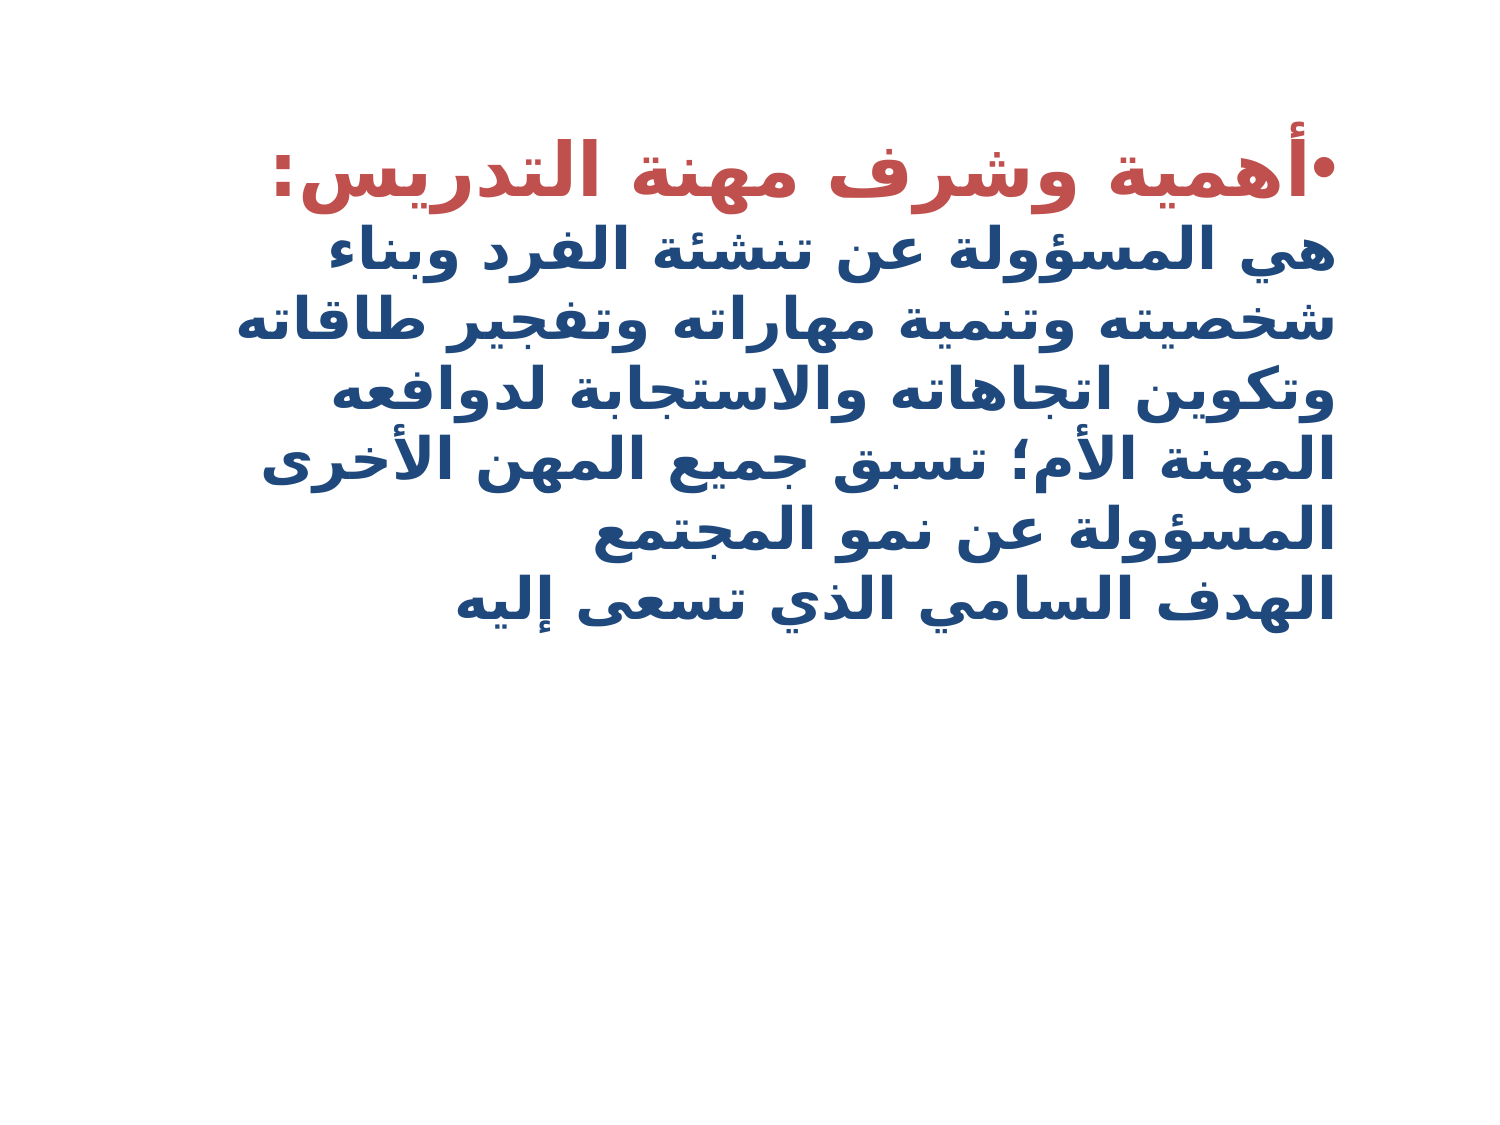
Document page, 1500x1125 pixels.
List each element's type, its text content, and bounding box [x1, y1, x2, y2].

text_box أهمية وشرف مهنة التدريس: هي المسؤولة عن تنشئة الفرد وبناء شخصيته وتنمية مهاراته وتفجير طاقاته وتكوين اتجاهاته والاستجابة لدوافعه المهنة الأم؛ تسبق جميع المهن الأخرى المسؤولة عن نمو المجتمع الهدف السامي الذي تسعى إليه [88, 113, 1353, 779]
